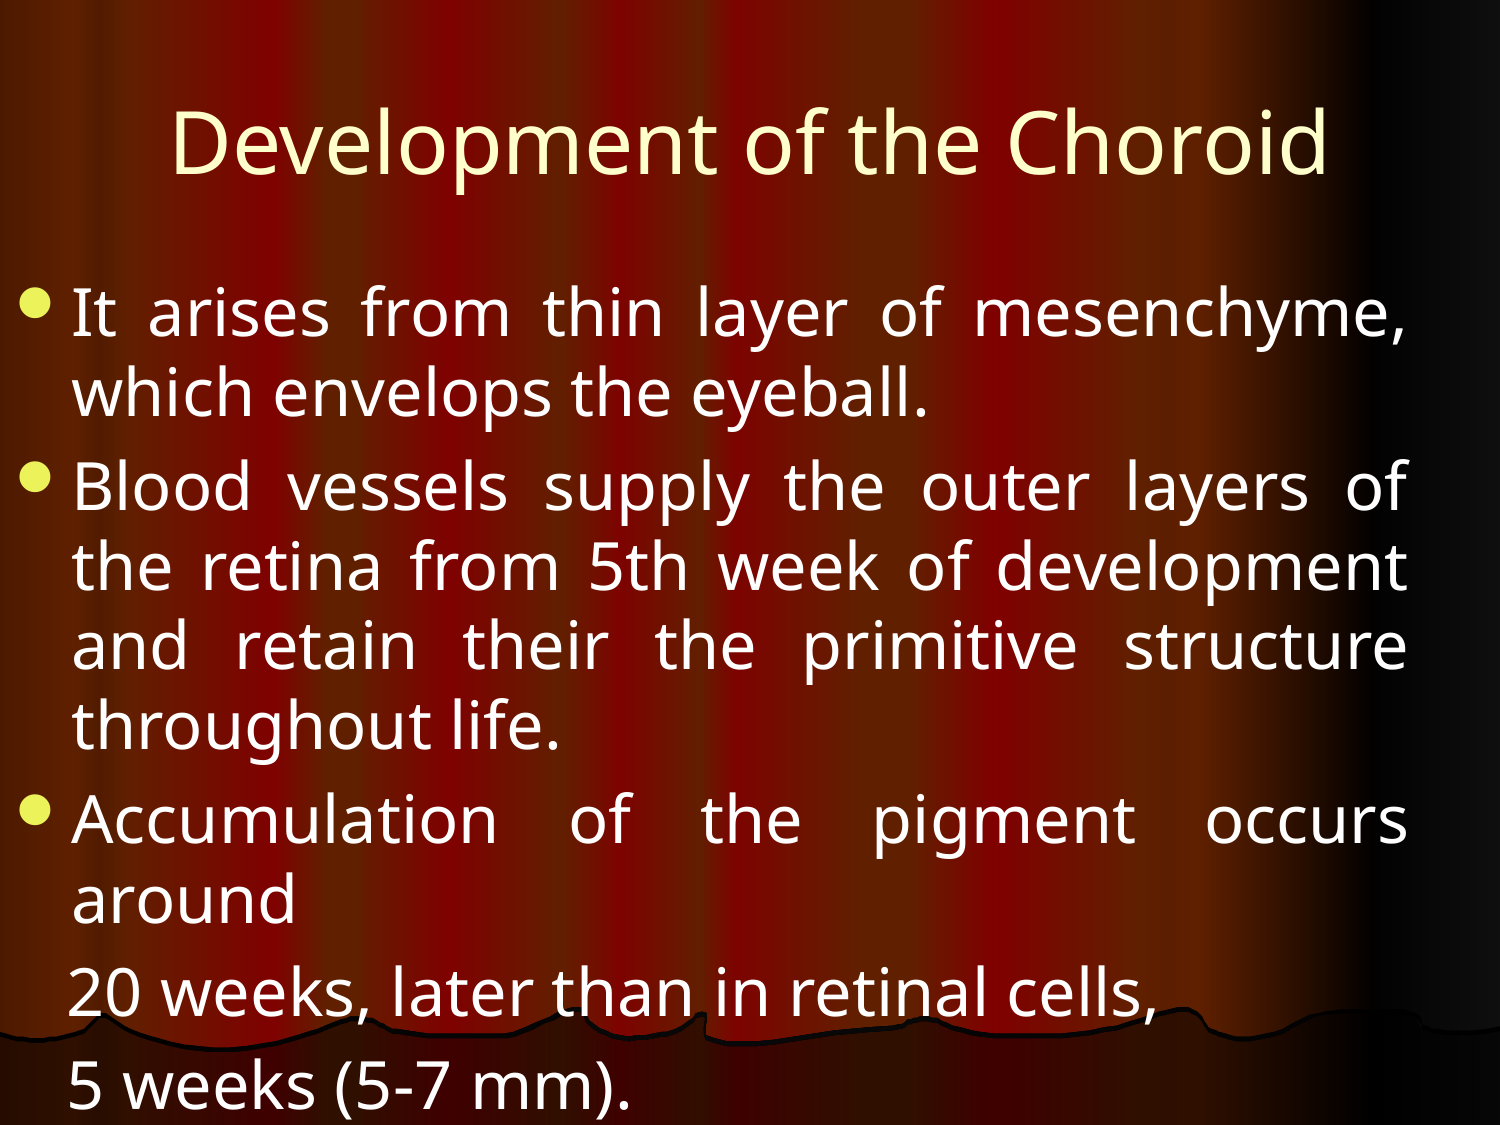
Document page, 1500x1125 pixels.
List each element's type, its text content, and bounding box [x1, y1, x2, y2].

title Development of the Choroid [74, 45, 1426, 233]
list It arises from thin layer of mesenchyme, which envelops the eyeball. Blood vessels supply the outer layers of the retina from 5th week of development and retain their the primitive structure throughout life. Accumulation of the pigment occurs around 20 weeks, later than in retinal cells, 5 weeks (5-7 mm). [0, 262, 1426, 1095]
